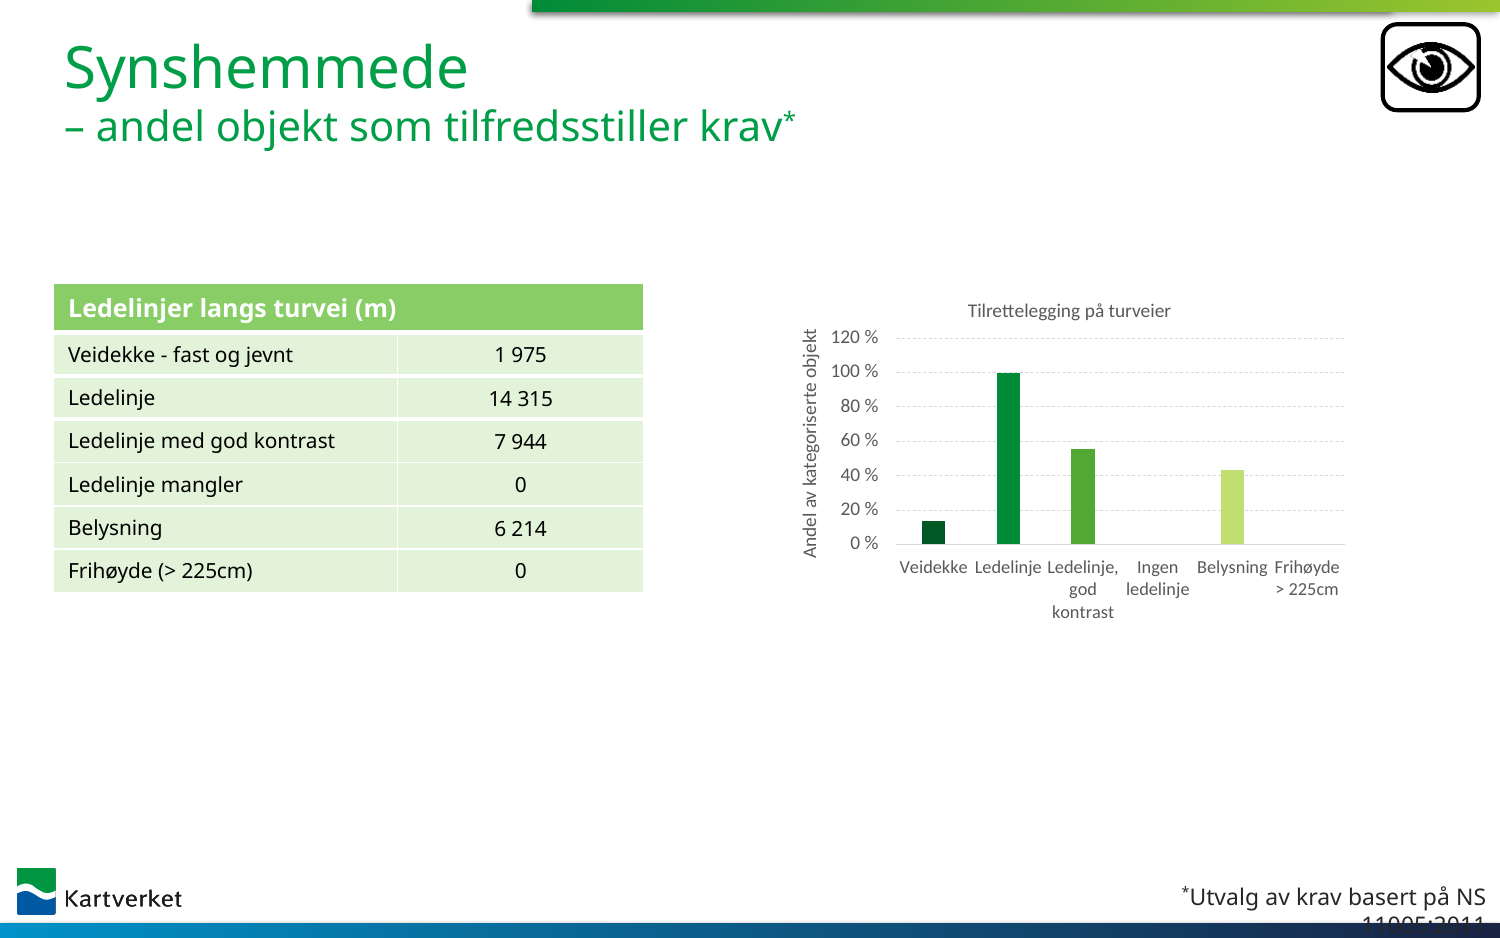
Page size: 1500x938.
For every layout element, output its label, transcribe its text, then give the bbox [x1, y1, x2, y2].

text_box *Utvalg av krav basert på NS 11005:2011 [1068, 873, 1500, 938]
table_cell Frihøyde (> 225cm) [54, 550, 397, 592]
table_cell 6 214 [398, 507, 643, 548]
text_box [1382, 24, 1480, 111]
text_box Synshemmede – andel objekt som tilfredsstiller krav* [49, 24, 1431, 158]
picture [791, 291, 1348, 630]
table_cell 1 975 [398, 335, 643, 374]
table_cell 14 315 [398, 378, 643, 417]
table_cell Ledelinje med god kontrast [54, 421, 397, 462]
table_cell Veidekke - fast og jevnt [54, 335, 397, 374]
table_cell Ledelinje mangler [54, 463, 397, 505]
table_header Ledelinjer langs turvei (m) [54, 284, 643, 330]
table_cell Ledelinje [54, 378, 397, 417]
table_cell Belysning [54, 507, 397, 548]
table_cell 7 944 [398, 421, 643, 462]
table_cell 0 [398, 463, 643, 505]
table_cell 0 [398, 550, 643, 592]
